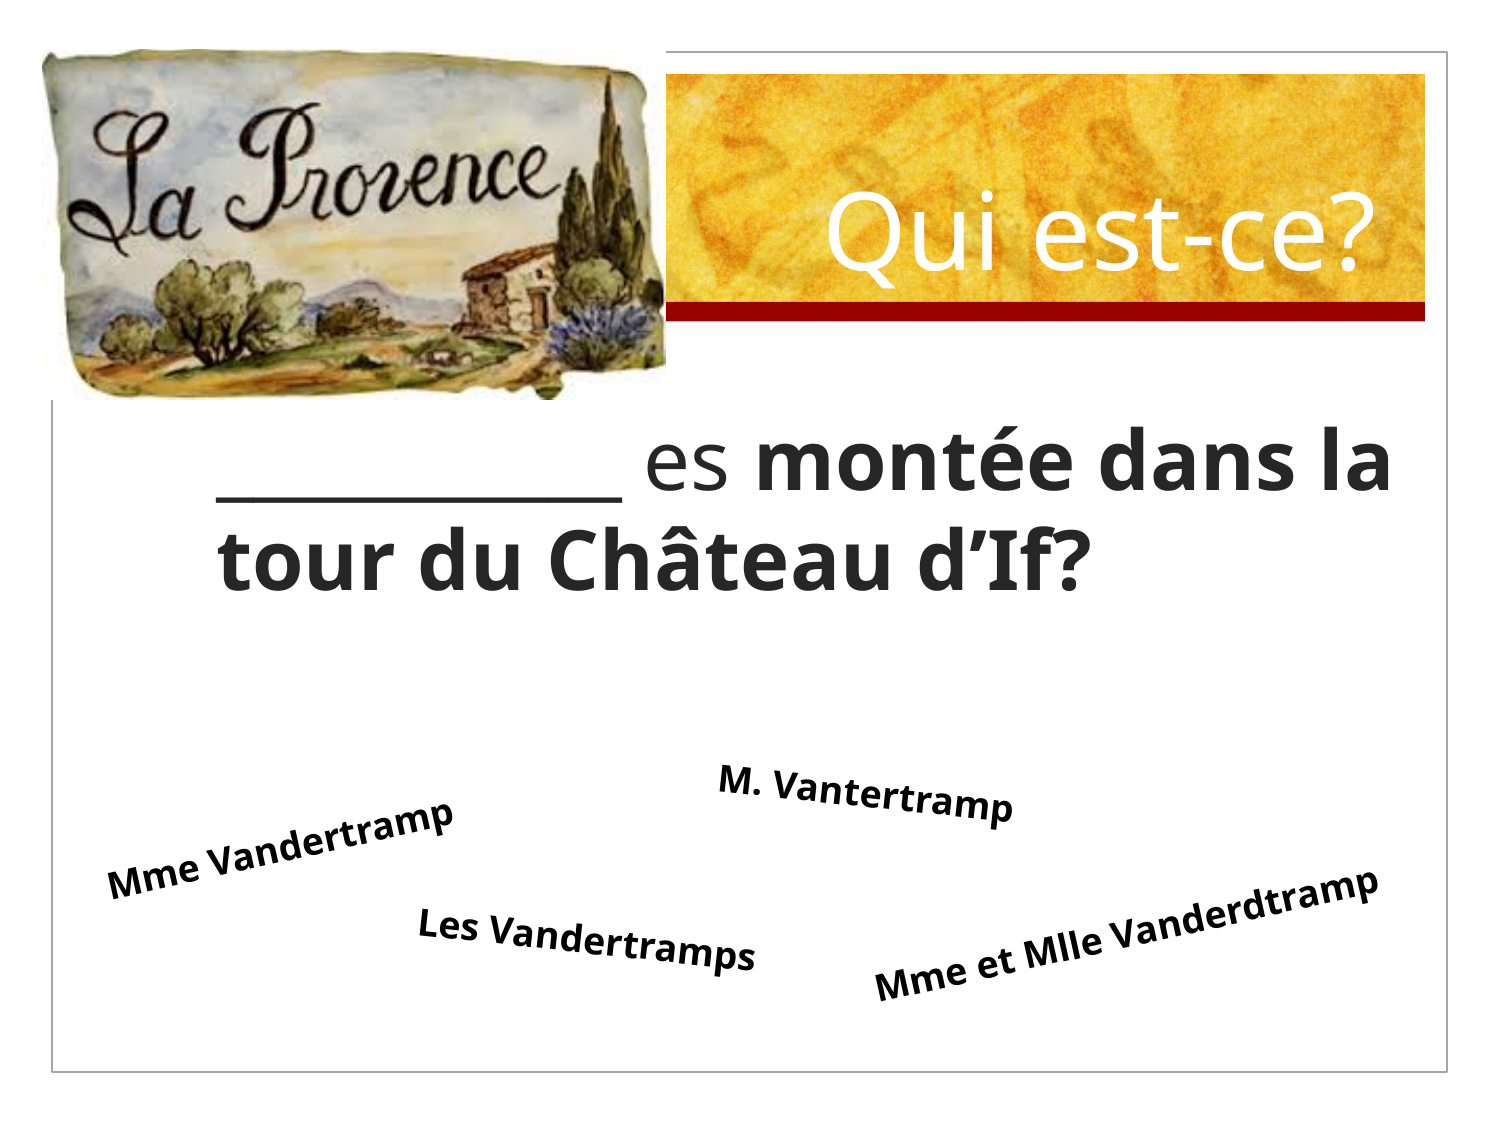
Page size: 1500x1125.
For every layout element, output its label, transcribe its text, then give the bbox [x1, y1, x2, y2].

text_box Mme et Mlle Vanderdtramp [853, 841, 1411, 1021]
text_box Mme Vandertramp [86, 761, 539, 918]
text_box M. Vantertramp [700, 745, 1154, 853]
title Qui est-ce? [667, 74, 1392, 292]
list ___________ es montée dans la tour du Château d’If? [187, 399, 1418, 625]
picture [41, 49, 1425, 401]
text_box Les Vandertramps [400, 889, 854, 997]
